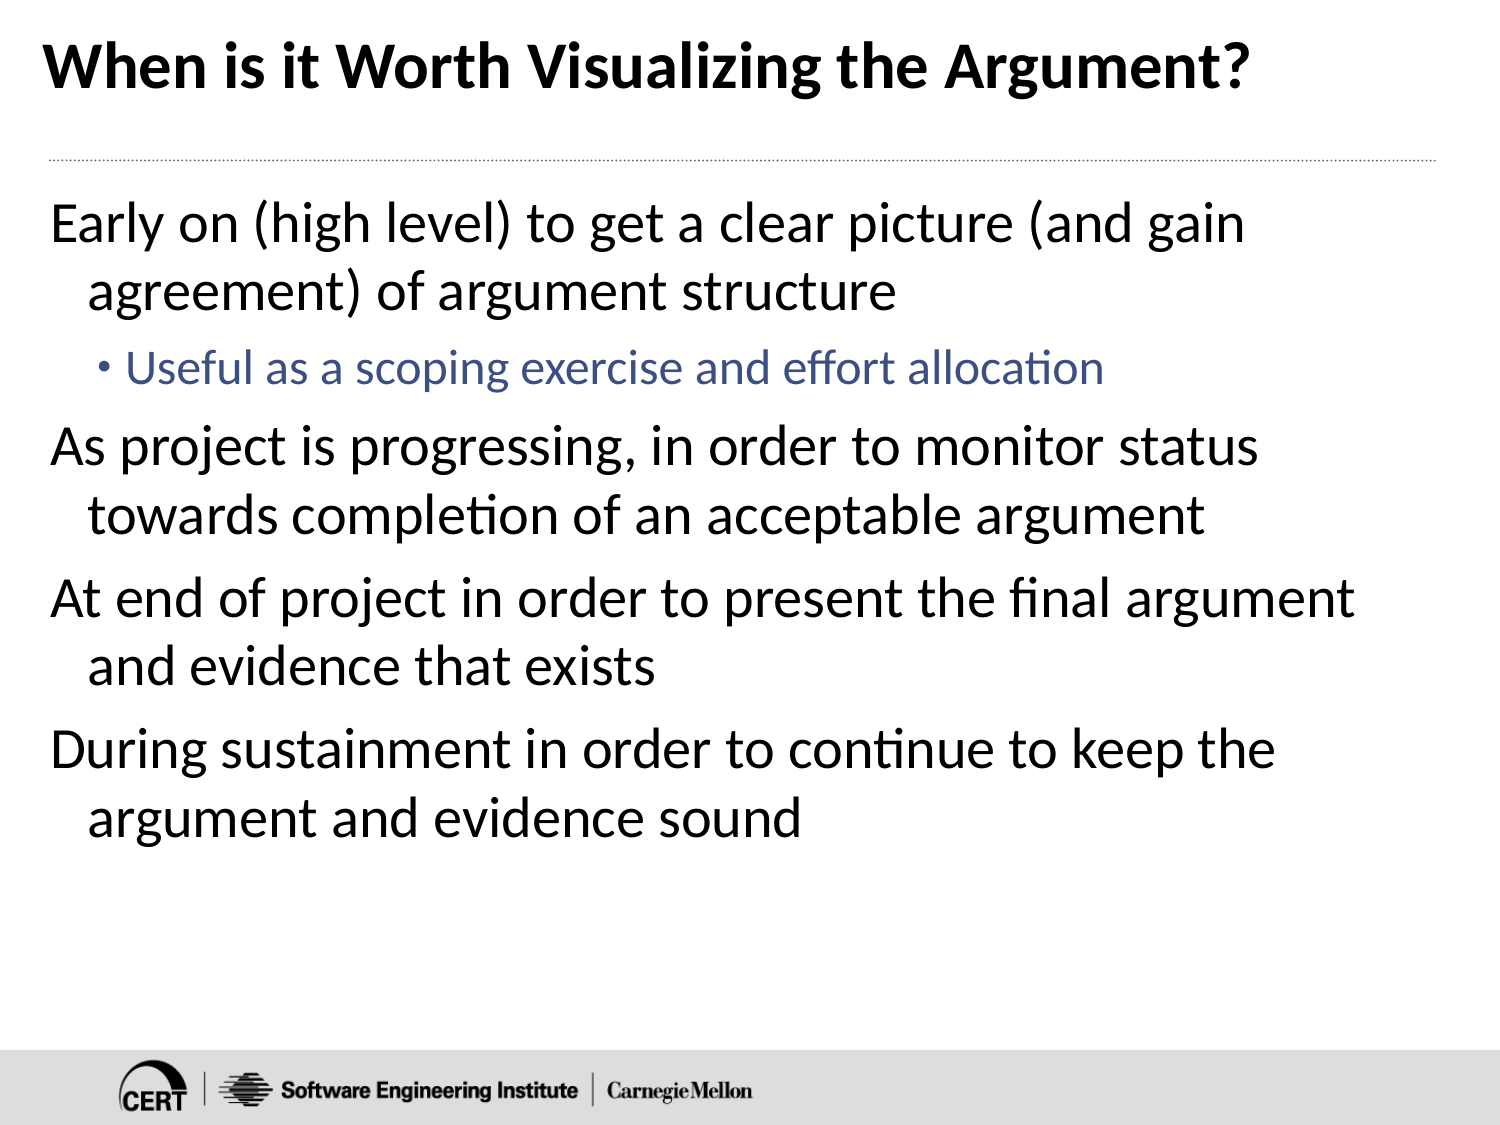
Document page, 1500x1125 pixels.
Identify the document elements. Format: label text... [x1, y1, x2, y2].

title When is it Worth Visualizing the Argument? [42, 37, 1434, 155]
picture [102, 1056, 765, 1117]
list Early on (high level) to get a clear picture (and gain agreement) of argument structure Useful as a scoping exercise and effort allocation As project is progressing, in order to monitor status towards completion of an acceptable argument At end of project in order to present the final argument and evidence that exists During sustainment in order to continue to keep the argument and evidence sound [49, 187, 1438, 1001]
